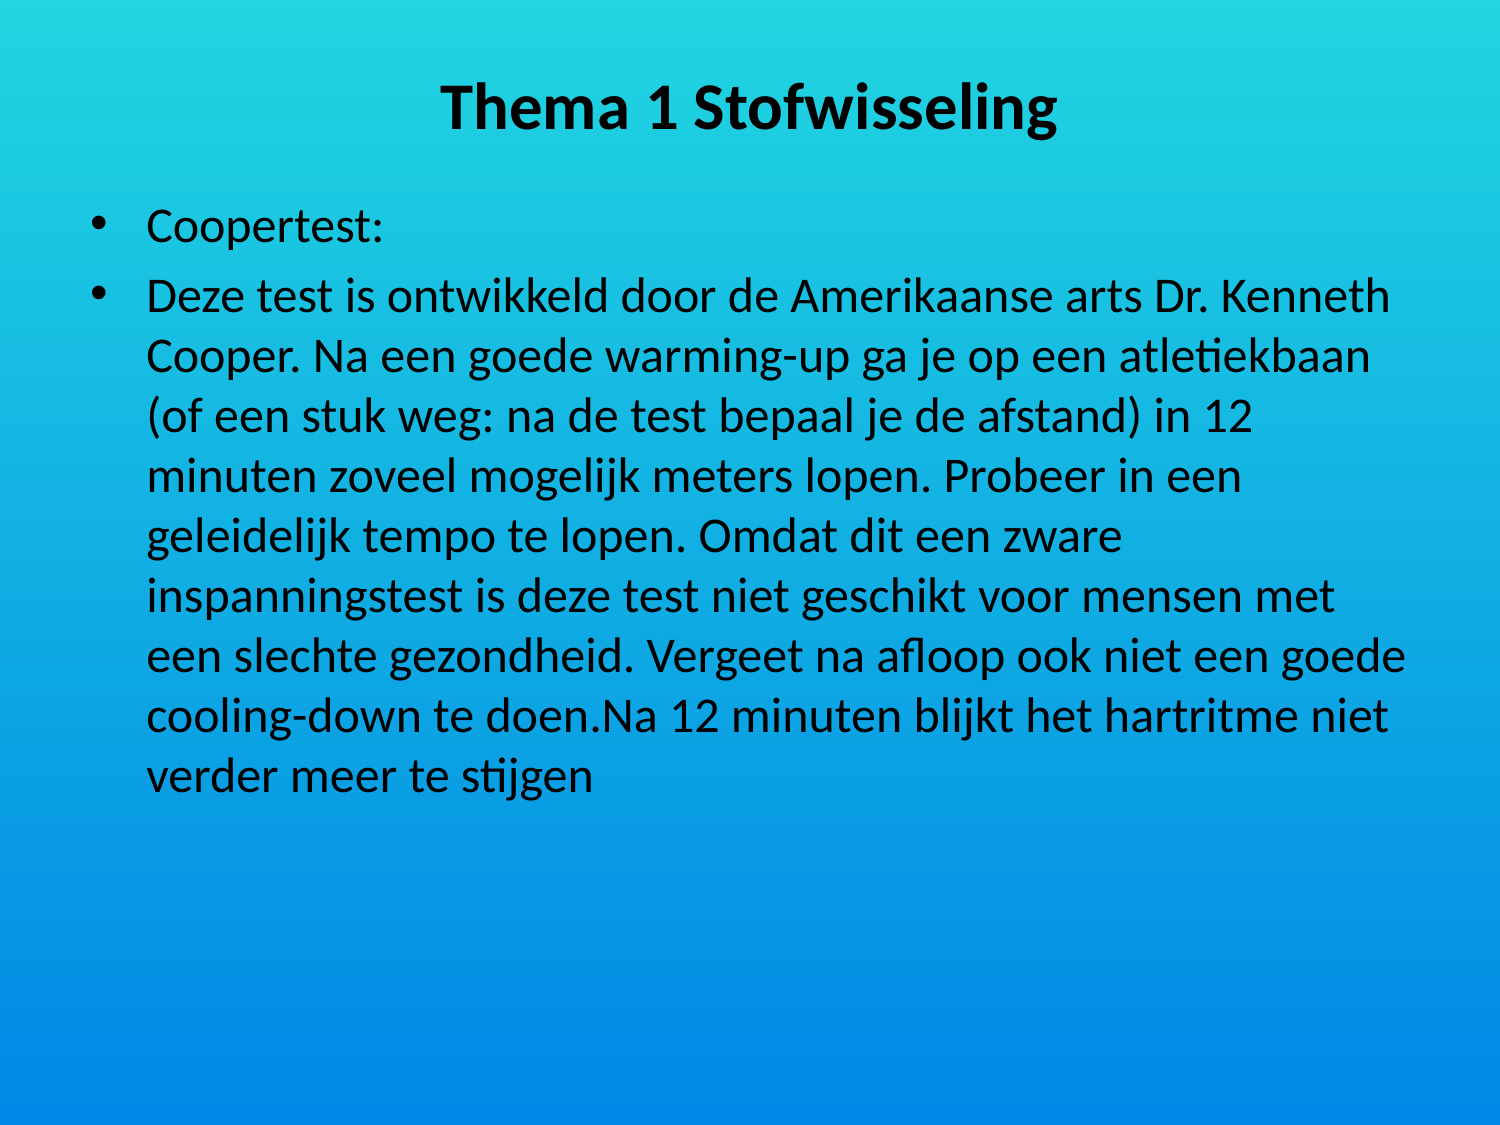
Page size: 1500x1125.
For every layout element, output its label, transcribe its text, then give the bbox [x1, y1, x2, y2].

list Coopertest: Deze test is ontwikkeld door de Amerikaanse arts Dr. Kenneth Cooper. Na een goede warming-up ga je op een atletiekbaan (of een stuk weg: na de test bepaal je de afstand) in 12 minuten zoveel mogelijk meters lopen. Probeer in een geleidelijk tempo te lopen. Omdat dit een zware inspanningstest is deze test niet geschikt voor mensen met een slechte gezondheid. Vergeet na afloop ook niet een goede cooling-down te doen.Na 12 minuten blijkt het hartritme niet verder meer te stijgen [75, 184, 1425, 1005]
title Thema 1 Stofwisseling [75, 45, 1425, 161]
